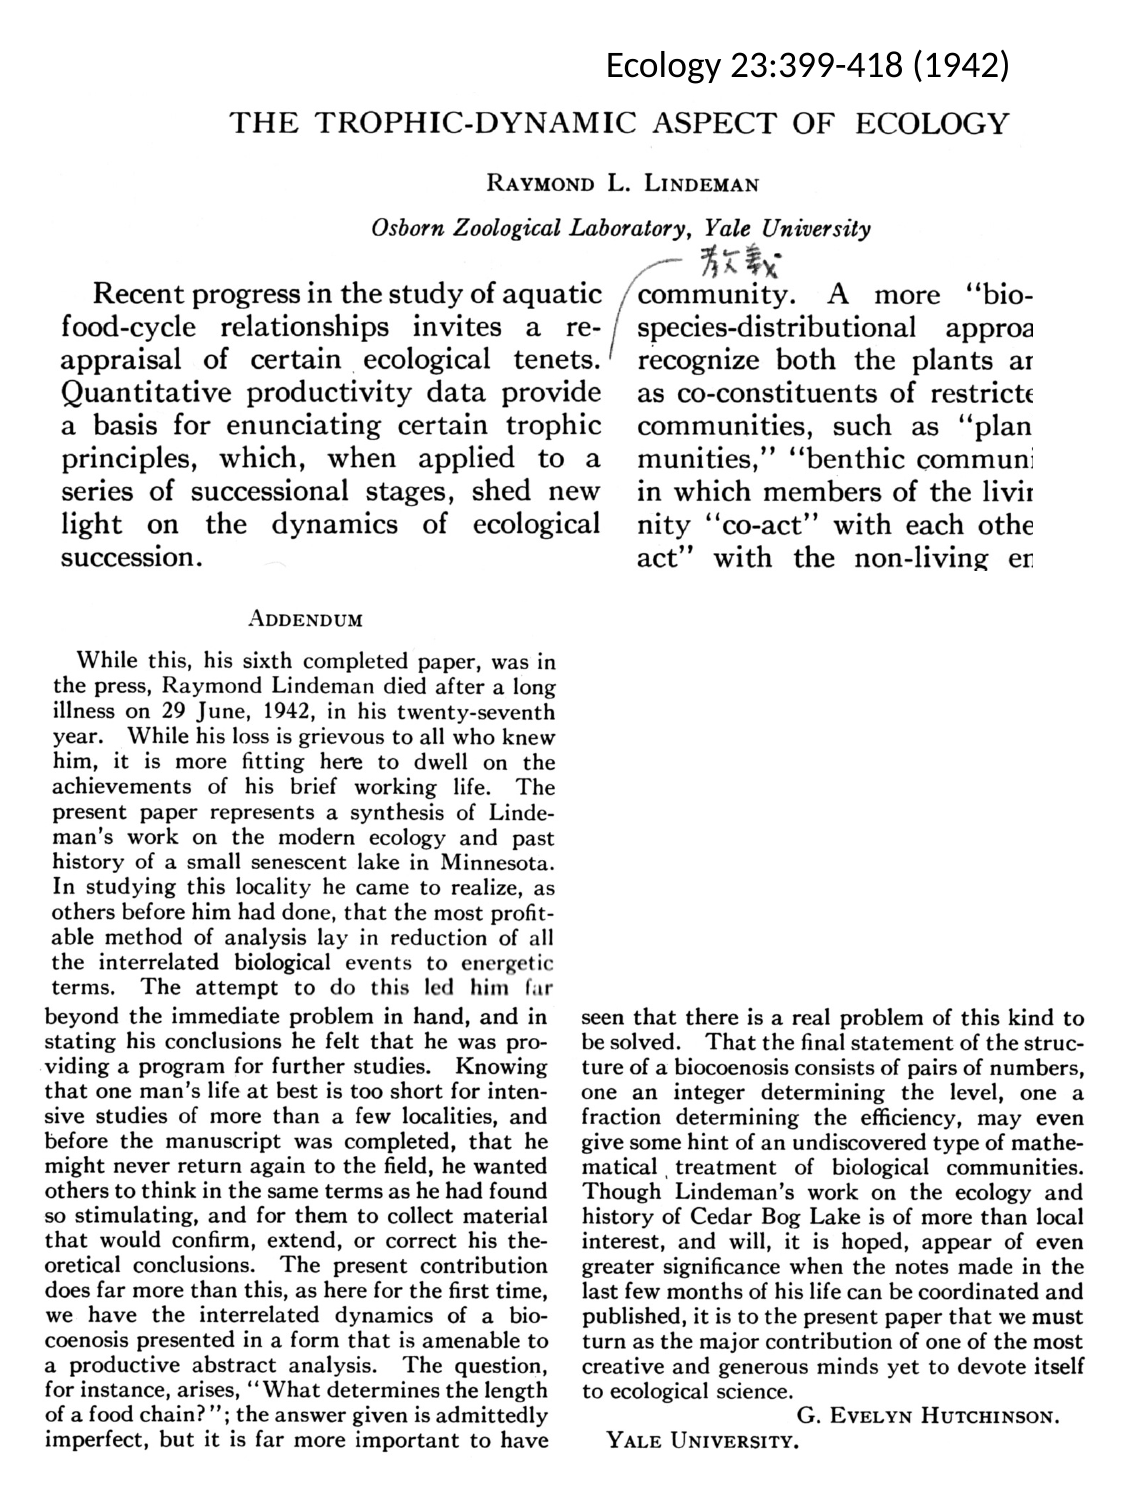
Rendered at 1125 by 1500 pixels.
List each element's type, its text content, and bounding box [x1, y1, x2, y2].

picture [31, 600, 1094, 1462]
picture [43, 92, 1034, 572]
text_box Ecology 23:399-418 (1942) [591, 32, 1035, 93]
